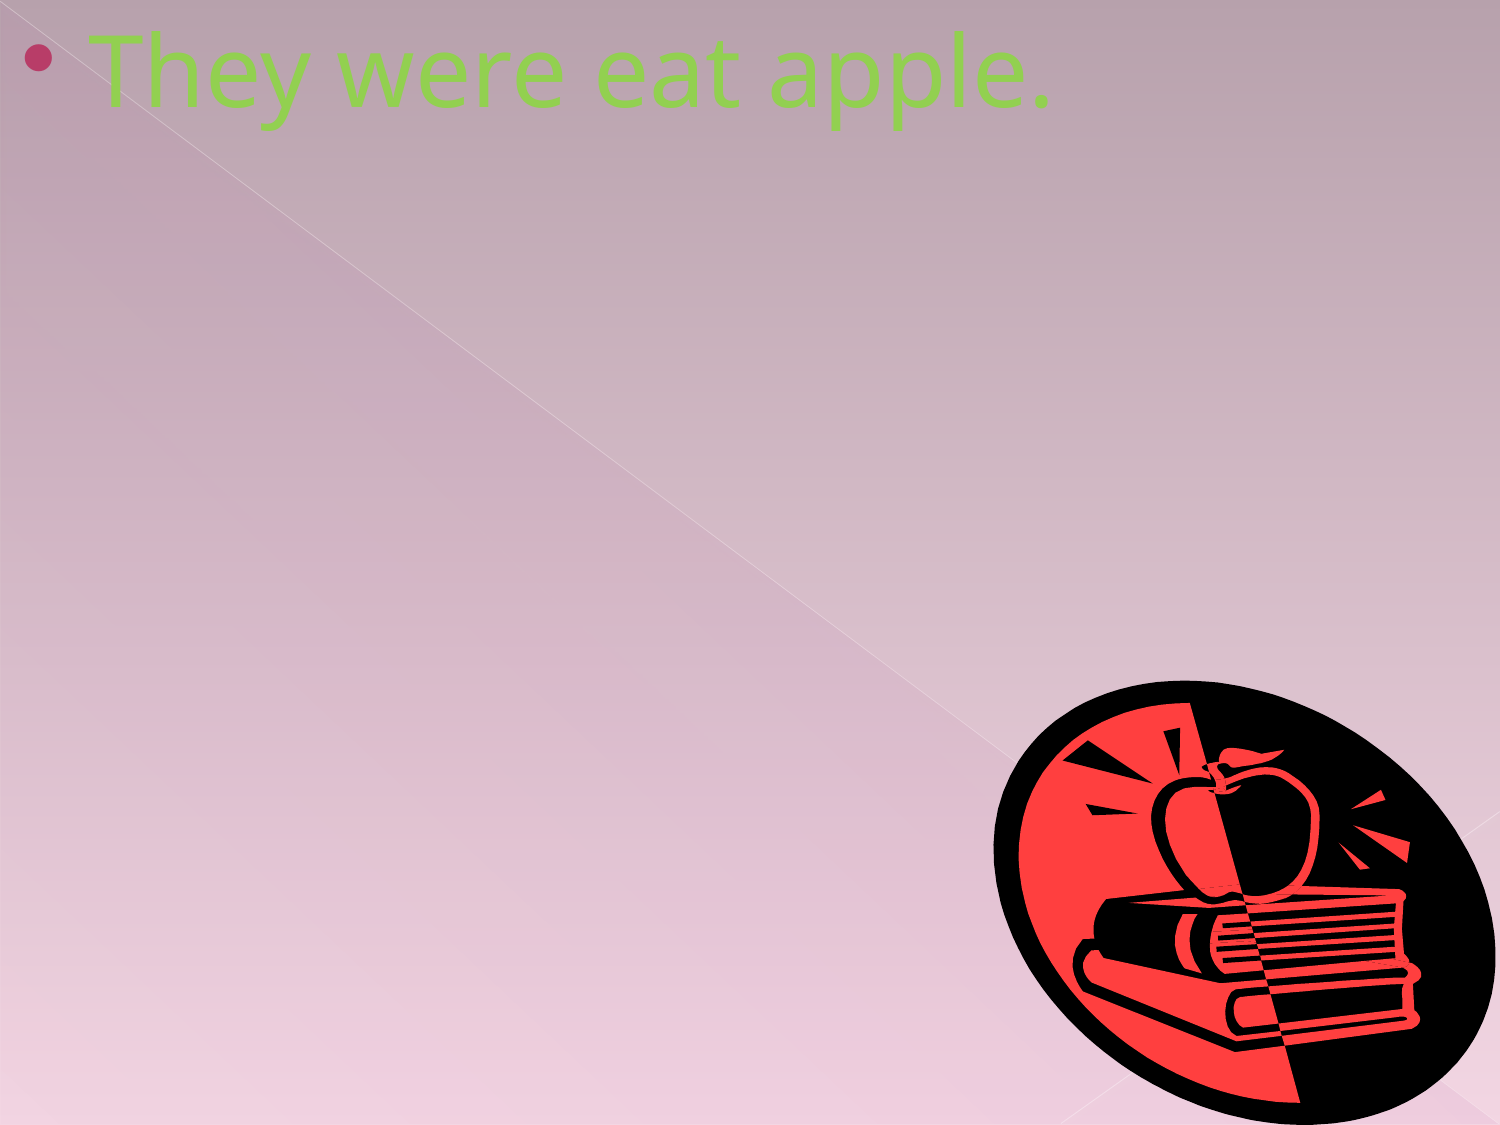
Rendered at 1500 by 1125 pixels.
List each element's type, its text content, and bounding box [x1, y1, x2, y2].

picture [985, 680, 1500, 1125]
list They were eat apple. [0, 0, 1500, 1125]
